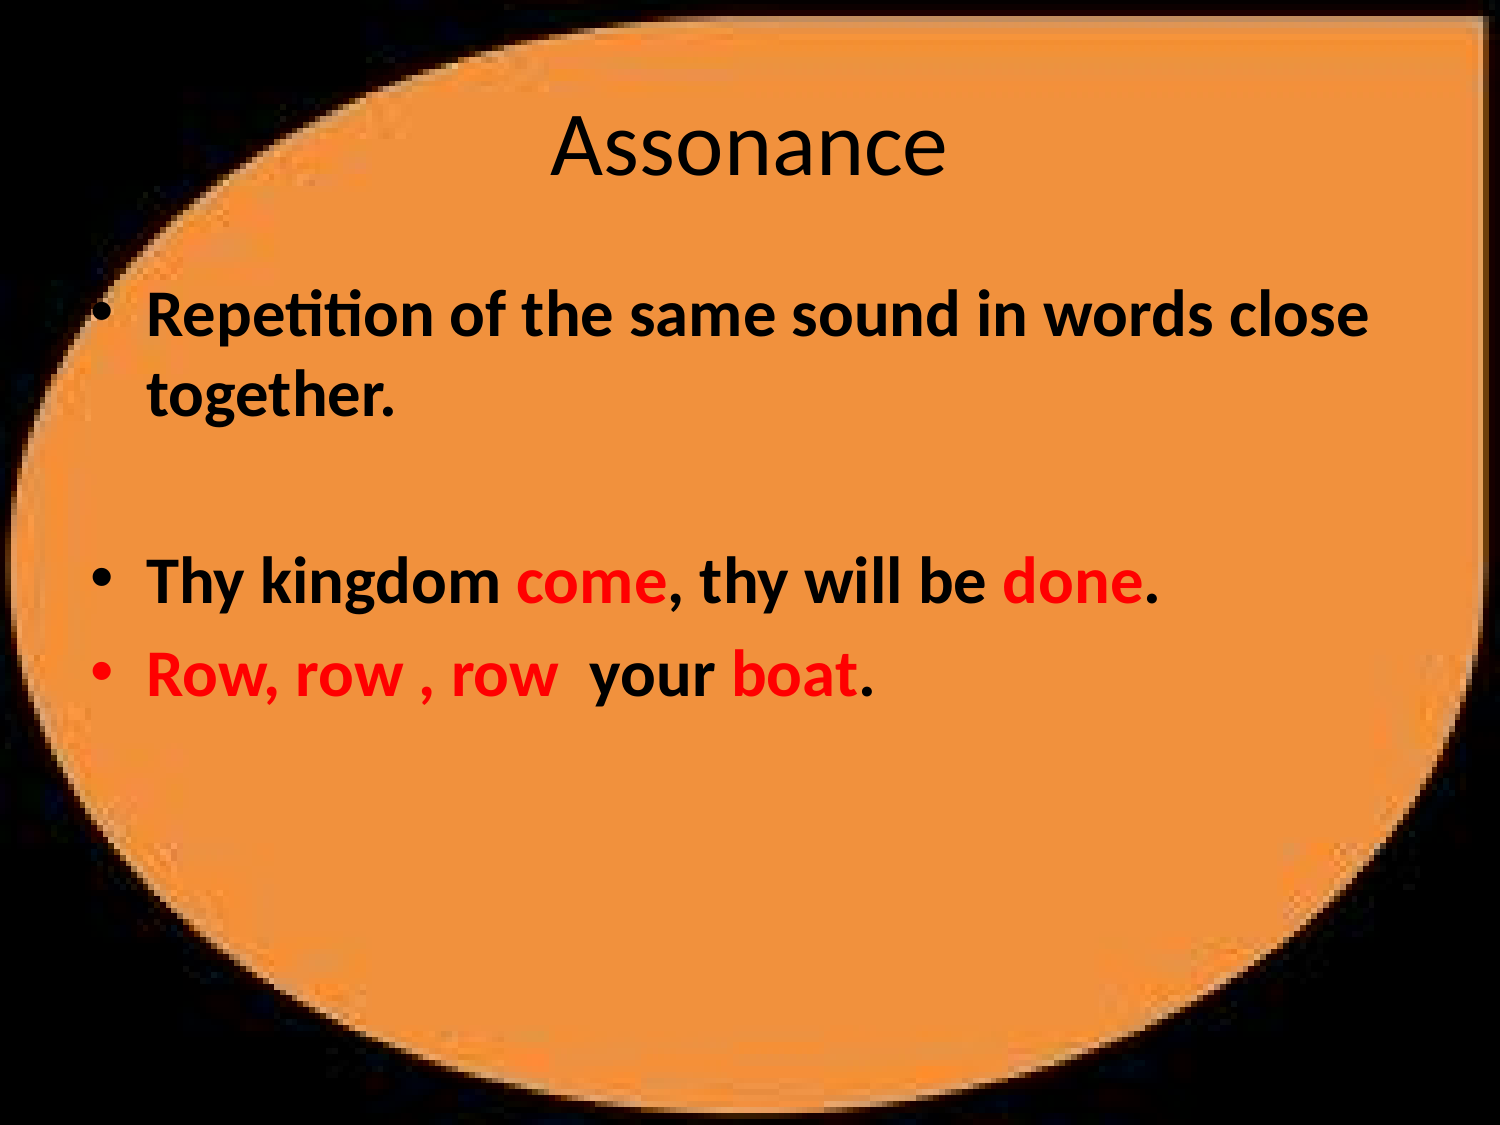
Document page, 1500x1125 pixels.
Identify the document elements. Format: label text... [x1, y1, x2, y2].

title Assonance [75, 45, 1425, 233]
picture [0, 0, 1500, 1125]
list Repetition of the same sound in words close together. Thy kingdom come, thy will be done. Row, row , row your boat. [75, 262, 1425, 1005]
